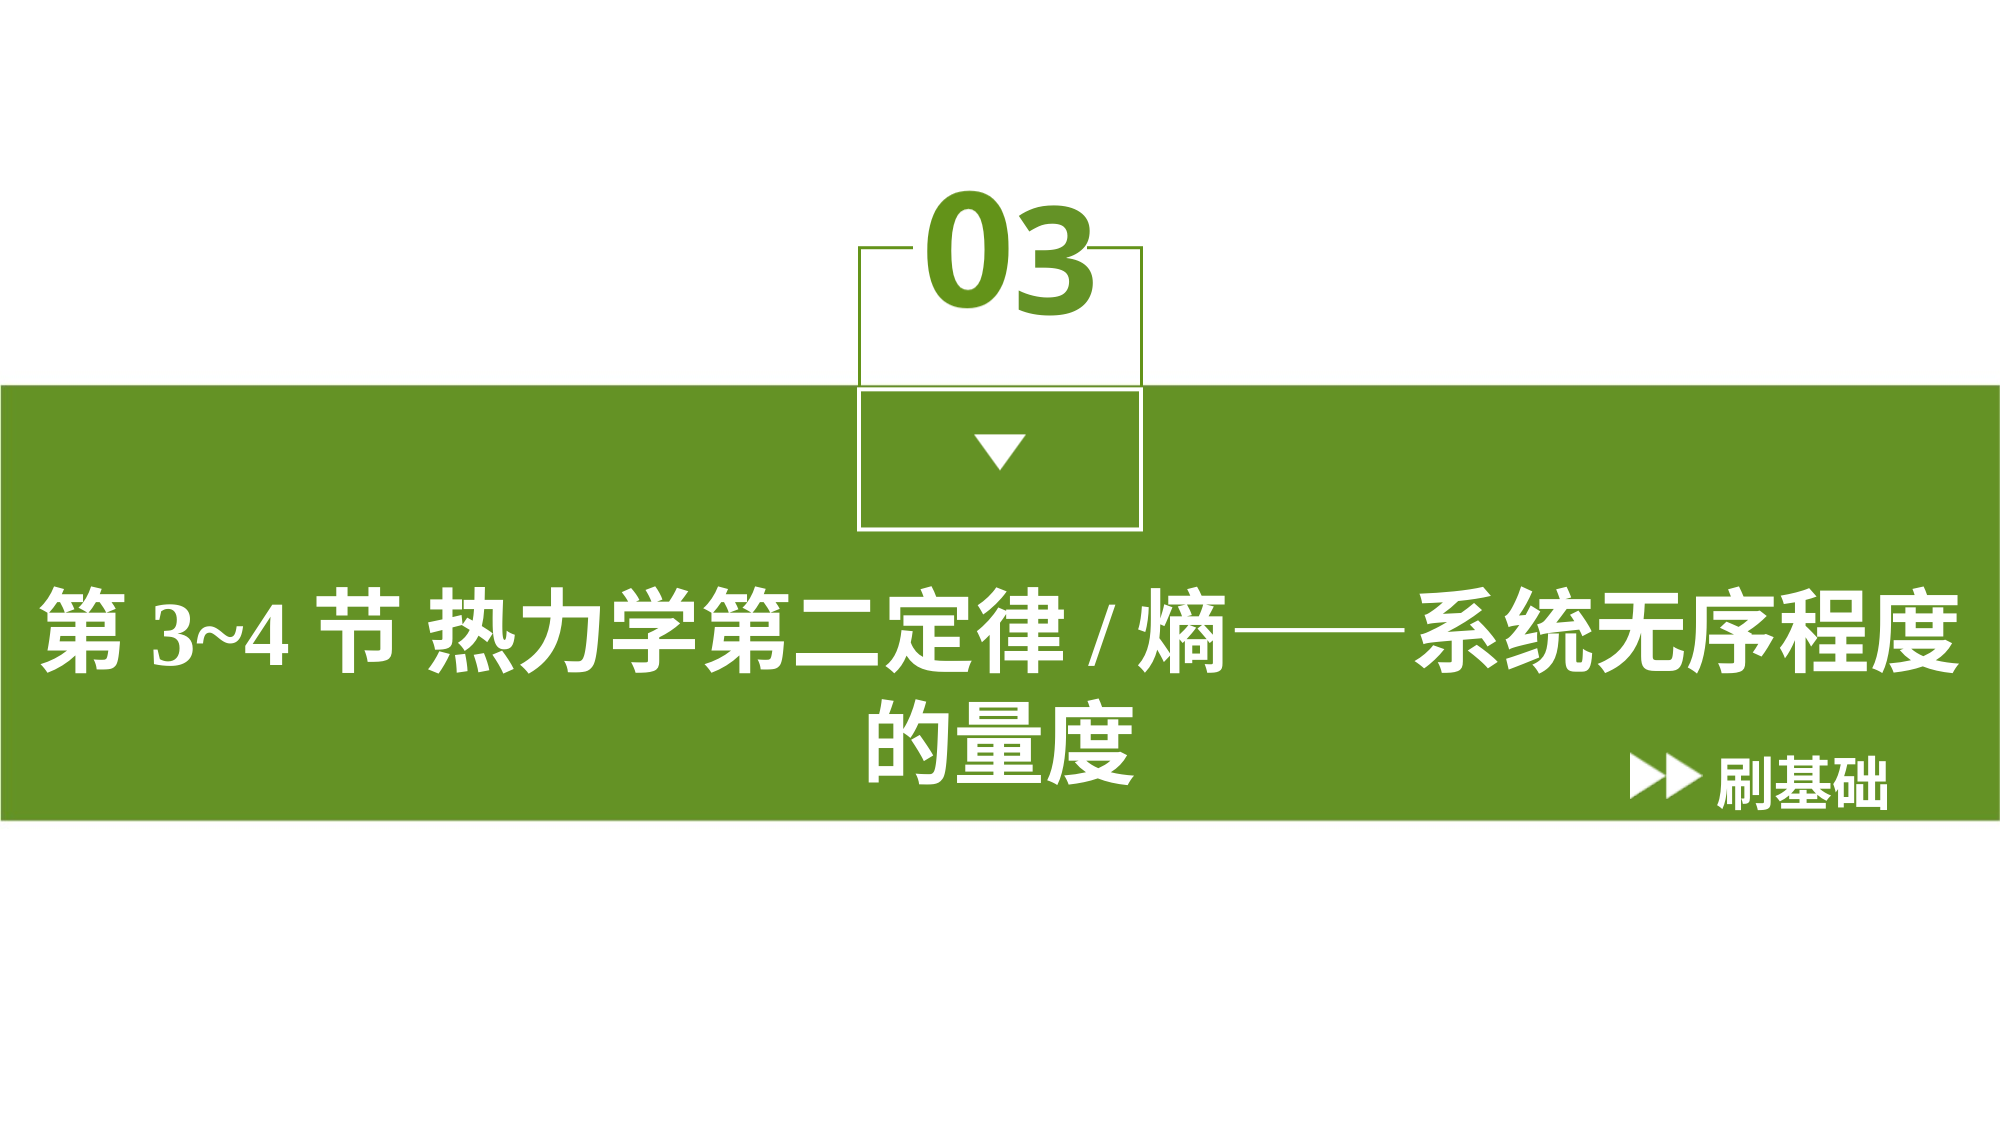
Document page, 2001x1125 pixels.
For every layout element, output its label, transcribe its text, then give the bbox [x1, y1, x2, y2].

text_box 第3~4节 热力学第二定律/熵——系统无序程度 的量度 [37, 573, 1962, 793]
text_box 3 [1013, 156, 1173, 353]
text_box 刷基础 [1715, 718, 1997, 812]
picture [0, 0, 2000, 1125]
